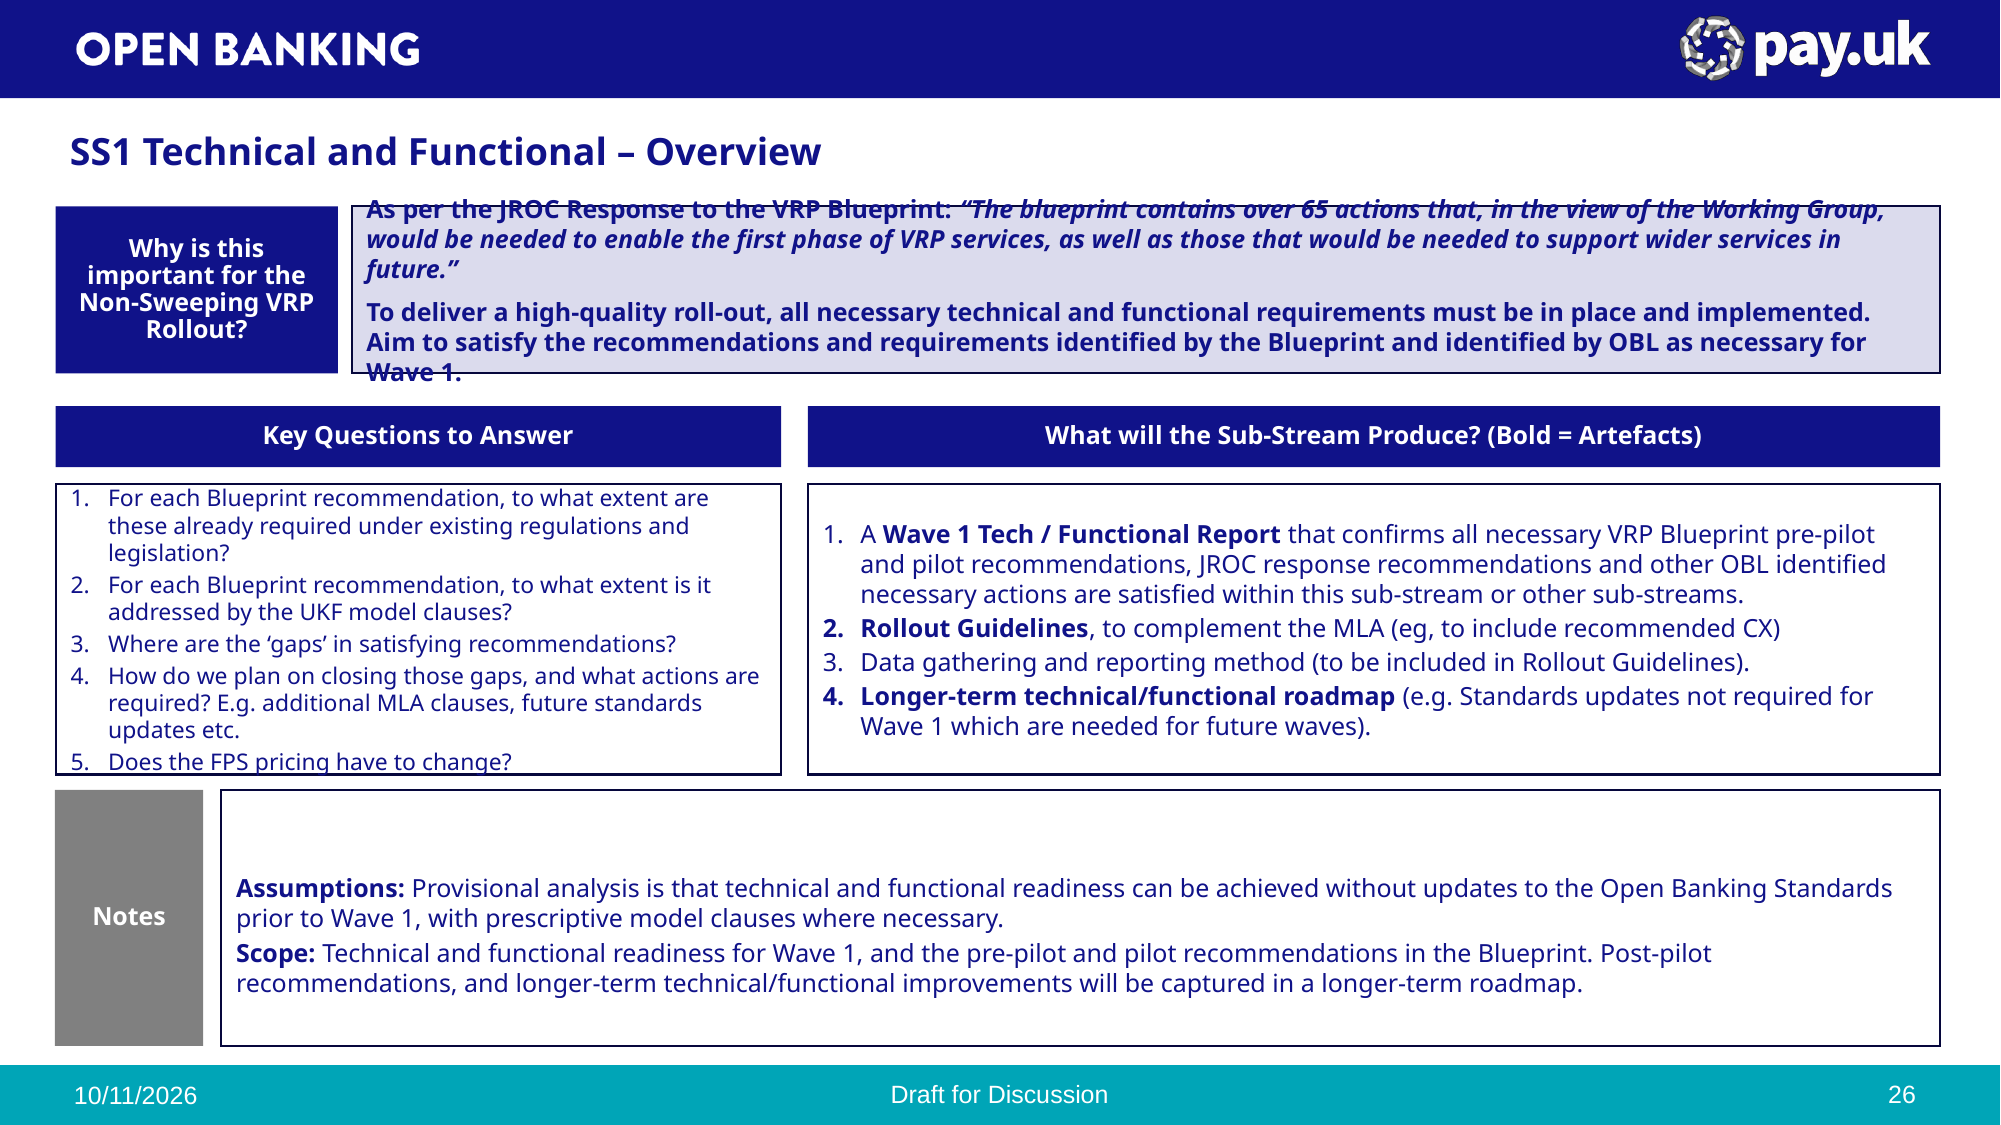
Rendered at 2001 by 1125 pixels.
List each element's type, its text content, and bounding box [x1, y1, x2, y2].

text_box Notes [54, 789, 204, 1047]
text_box What will the Sub-Stream Produce? (Bold = Artefacts) [807, 405, 1941, 468]
text_box Assumptions: Provisional analysis is that technical and functional readiness can be achieved without updates to the Open Banking Standards prior to Wave 1, with prescriptive model clauses where necessary. Scope: Technical and functional readiness for Wave 1, and the pre-pilot and pilot recommendations in the Blueprint. Post-pilot recommendations, and longer-term technical/functional improvements will be captured in a longer-term roadmap. [220, 789, 1941, 1047]
picture [1670, 1, 1939, 87]
text_box As per the JROC Response to the VRP Blueprint: “The blueprint contains over 65 actions that, in the view of the Working Group, would be needed to enable the first phase of VRP services, as well as those that would be needed to support wider services in future.” To deliver a high-quality roll-out, all necessary technical and functional requirements must be in place and implemented. Aim to satisfy the recommendations and requirements identified by the Blueprint and identified by OBL as necessary for Wave 1. [351, 205, 1941, 374]
footer Draft for Discussion [662, 1064, 1338, 1124]
slide_number 26 [1412, 1064, 1932, 1124]
text_box For each Blueprint recommendation, to what extent are these already required under existing regulations and legislation? For each Blueprint recommendation, to what extent is it addressed by the UKF model clauses? Where are the ‘gaps’ in satisfying recommendations? How do we plan on closing those gaps, and what actions are required? E.g. additional MLA clauses, future standards updates etc. Does the FPS pricing have to change? [55, 483, 782, 776]
title SS1 Technical and Functional – Overview [54, 125, 1629, 207]
list Why is this important for the Non-Sweeping VRP Rollout? [55, 205, 339, 374]
text_box A Wave 1 Tech / Functional Report that confirms all necessary VRP Blueprint pre-pilot and pilot recommendations, JROC response recommendations and other OBL identified necessary actions are satisfied within this sub-stream or other sub-streams. Rollout Guidelines, to complement the MLA (eg, to include recommended CX) Data gathering and reporting method (to be included in Rollout Guidelines). Longer-term technical/functional roadmap (e.g. Standards updates not required for Wave 1 which are needed for future waves). [807, 483, 1941, 776]
picture [43, 0, 452, 99]
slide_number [59, 1065, 509, 1125]
text_box Key Questions to Answer [55, 405, 782, 468]
